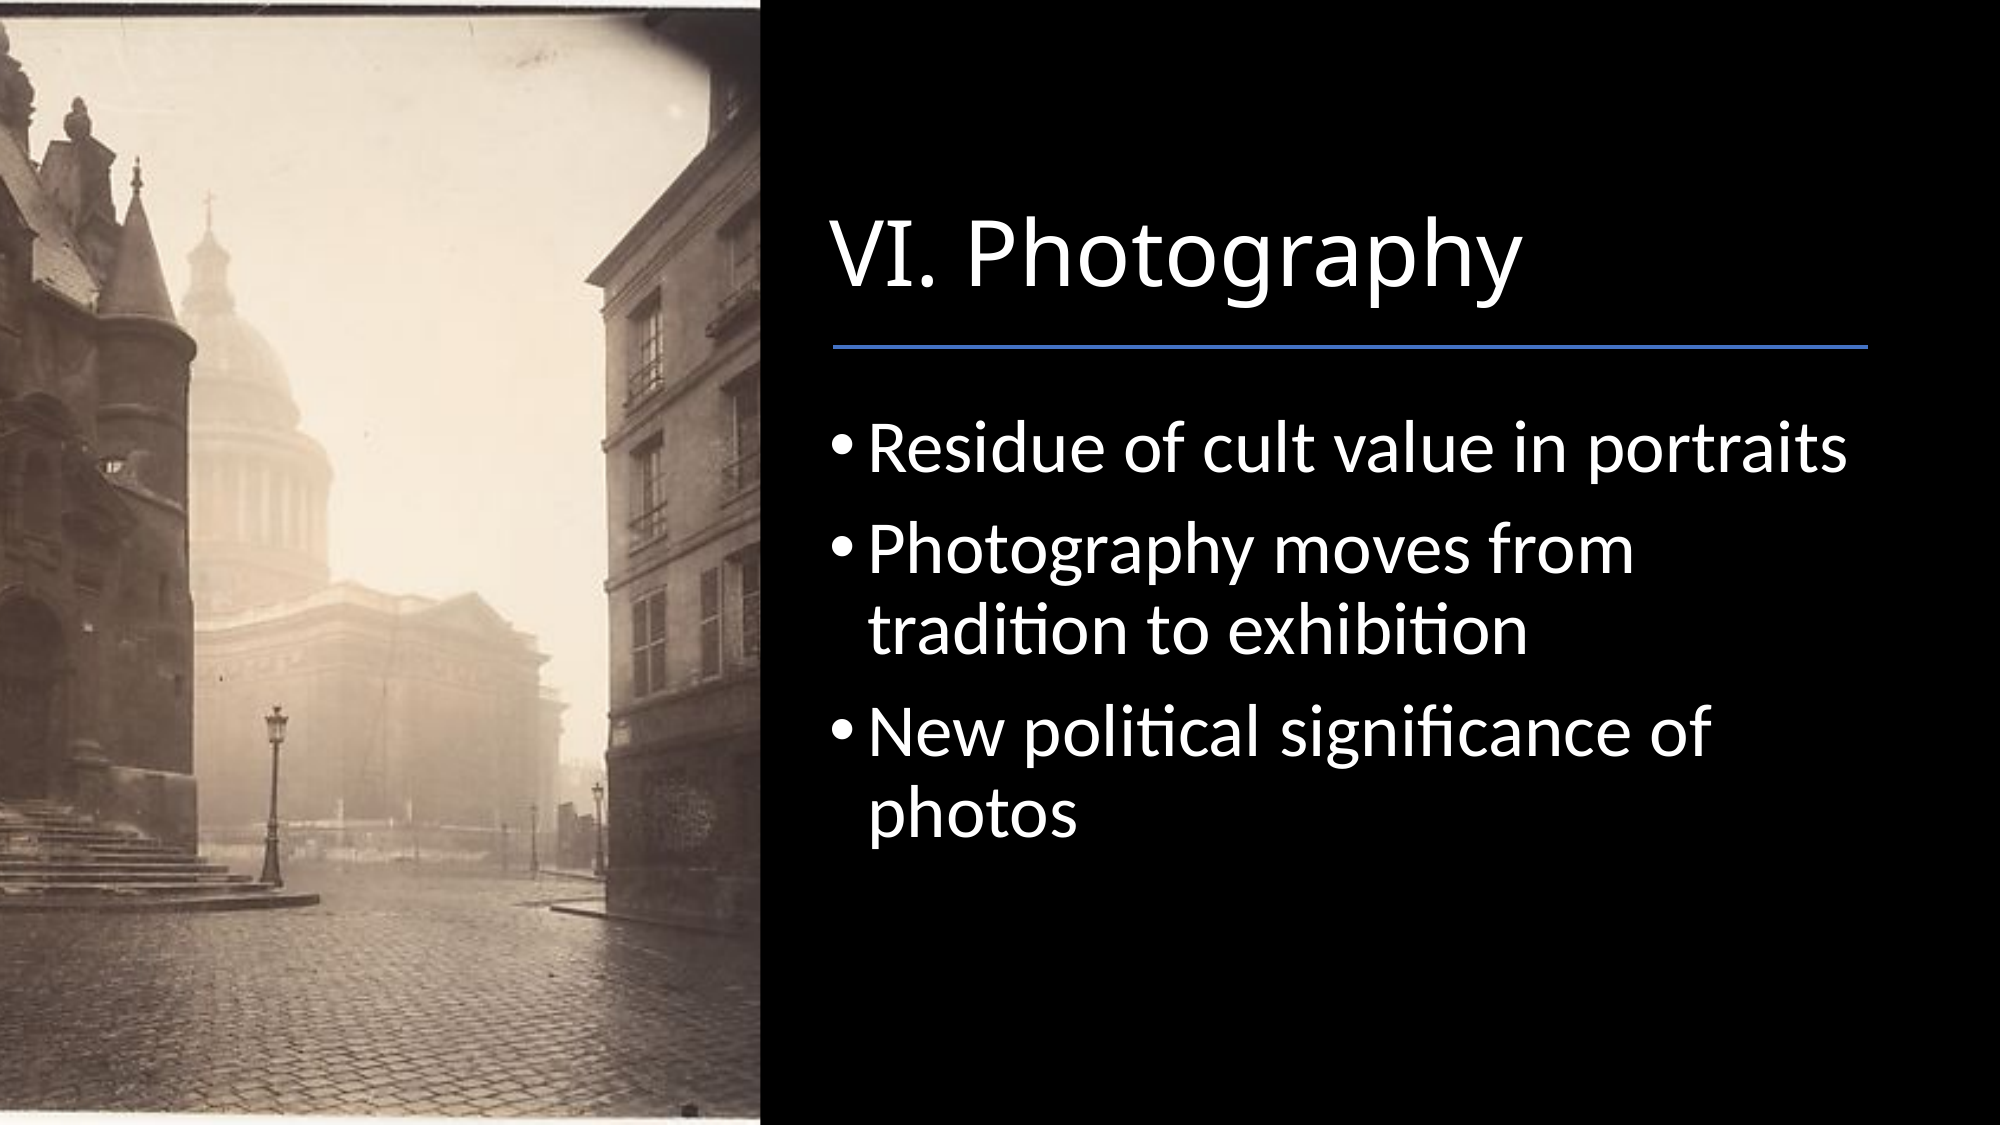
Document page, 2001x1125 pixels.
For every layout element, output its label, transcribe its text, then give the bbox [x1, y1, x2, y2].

picture [0, 0, 761, 1125]
list Residue of cult value in portraits Photography moves from tradition to exhibition New political significance of photos [814, 399, 1895, 1021]
title VI. Photography [814, 103, 1895, 315]
